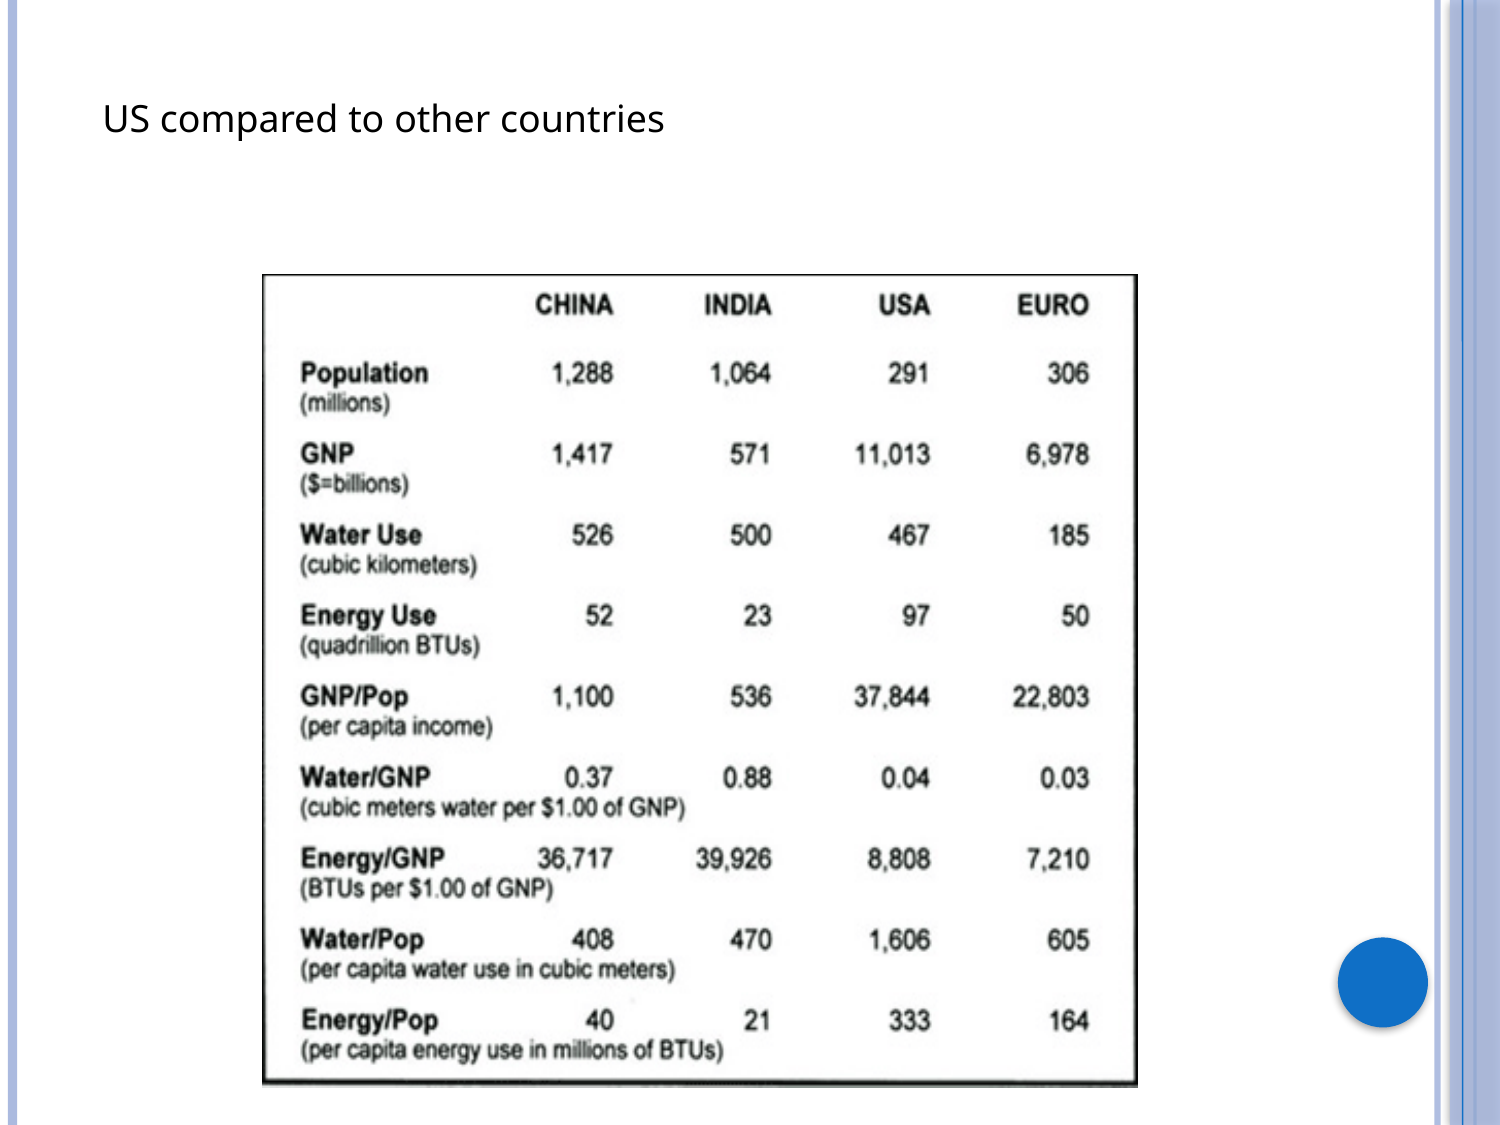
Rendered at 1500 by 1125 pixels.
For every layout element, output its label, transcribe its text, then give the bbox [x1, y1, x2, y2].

picture [261, 274, 1138, 1088]
text_box US compared to other countries [87, 87, 1238, 148]
